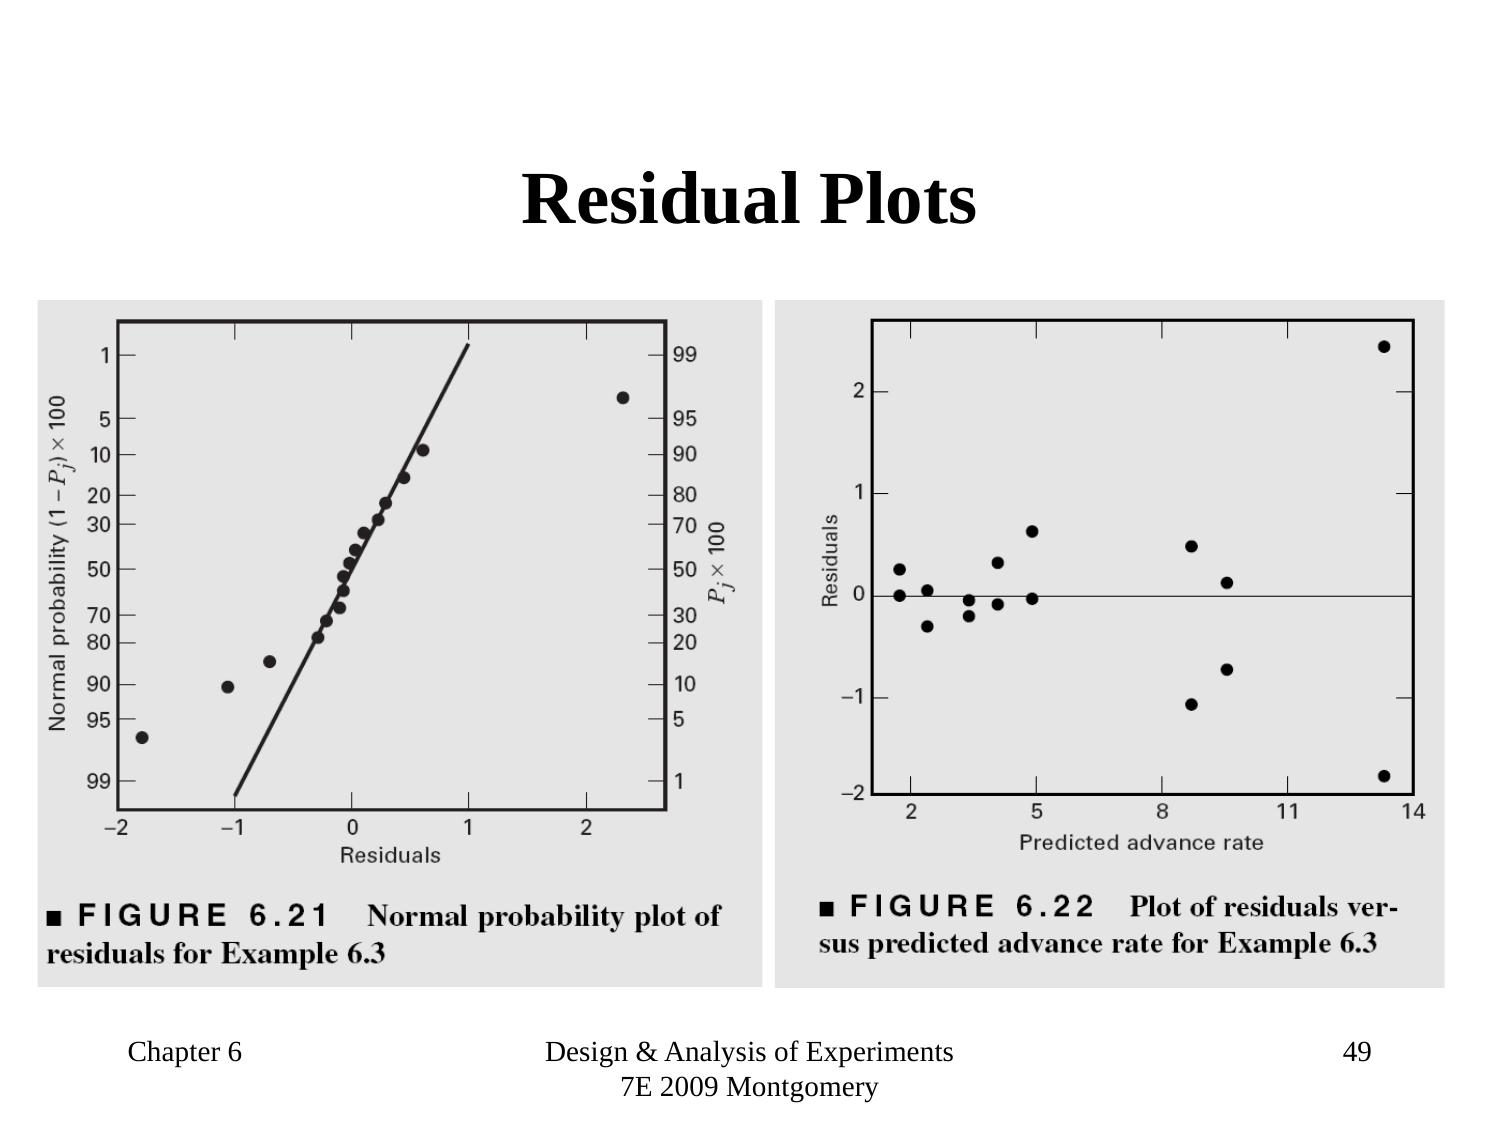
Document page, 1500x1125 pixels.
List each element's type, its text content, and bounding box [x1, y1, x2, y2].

slide_number Chapter 6 [112, 1024, 426, 1101]
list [774, 299, 1445, 988]
title Residual Plots [112, 99, 1388, 288]
footer Design & Analysis of Experiments 7E 2009 Montgomery [512, 1024, 988, 1101]
slide_number 49 [1074, 1024, 1388, 1101]
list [37, 299, 763, 987]
